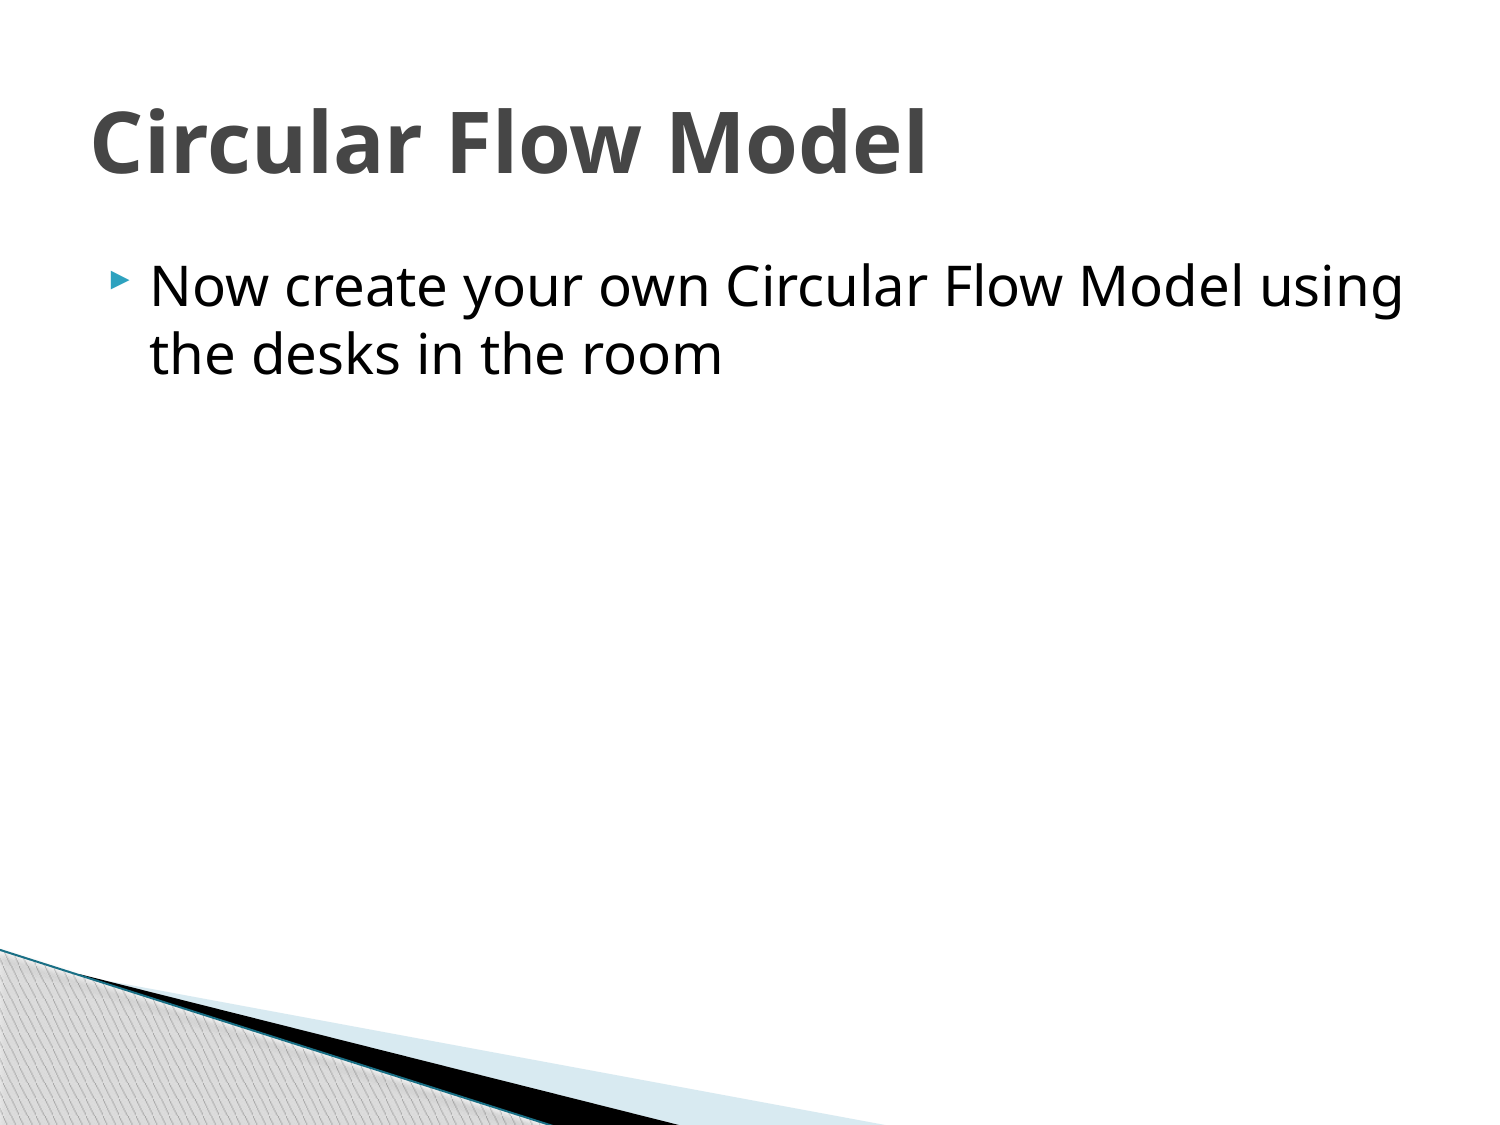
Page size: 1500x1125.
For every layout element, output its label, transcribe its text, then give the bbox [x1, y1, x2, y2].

title Circular Flow Model [75, 45, 1425, 233]
list Now create your own Circular Flow Model using the desks in the room [75, 243, 1425, 986]
